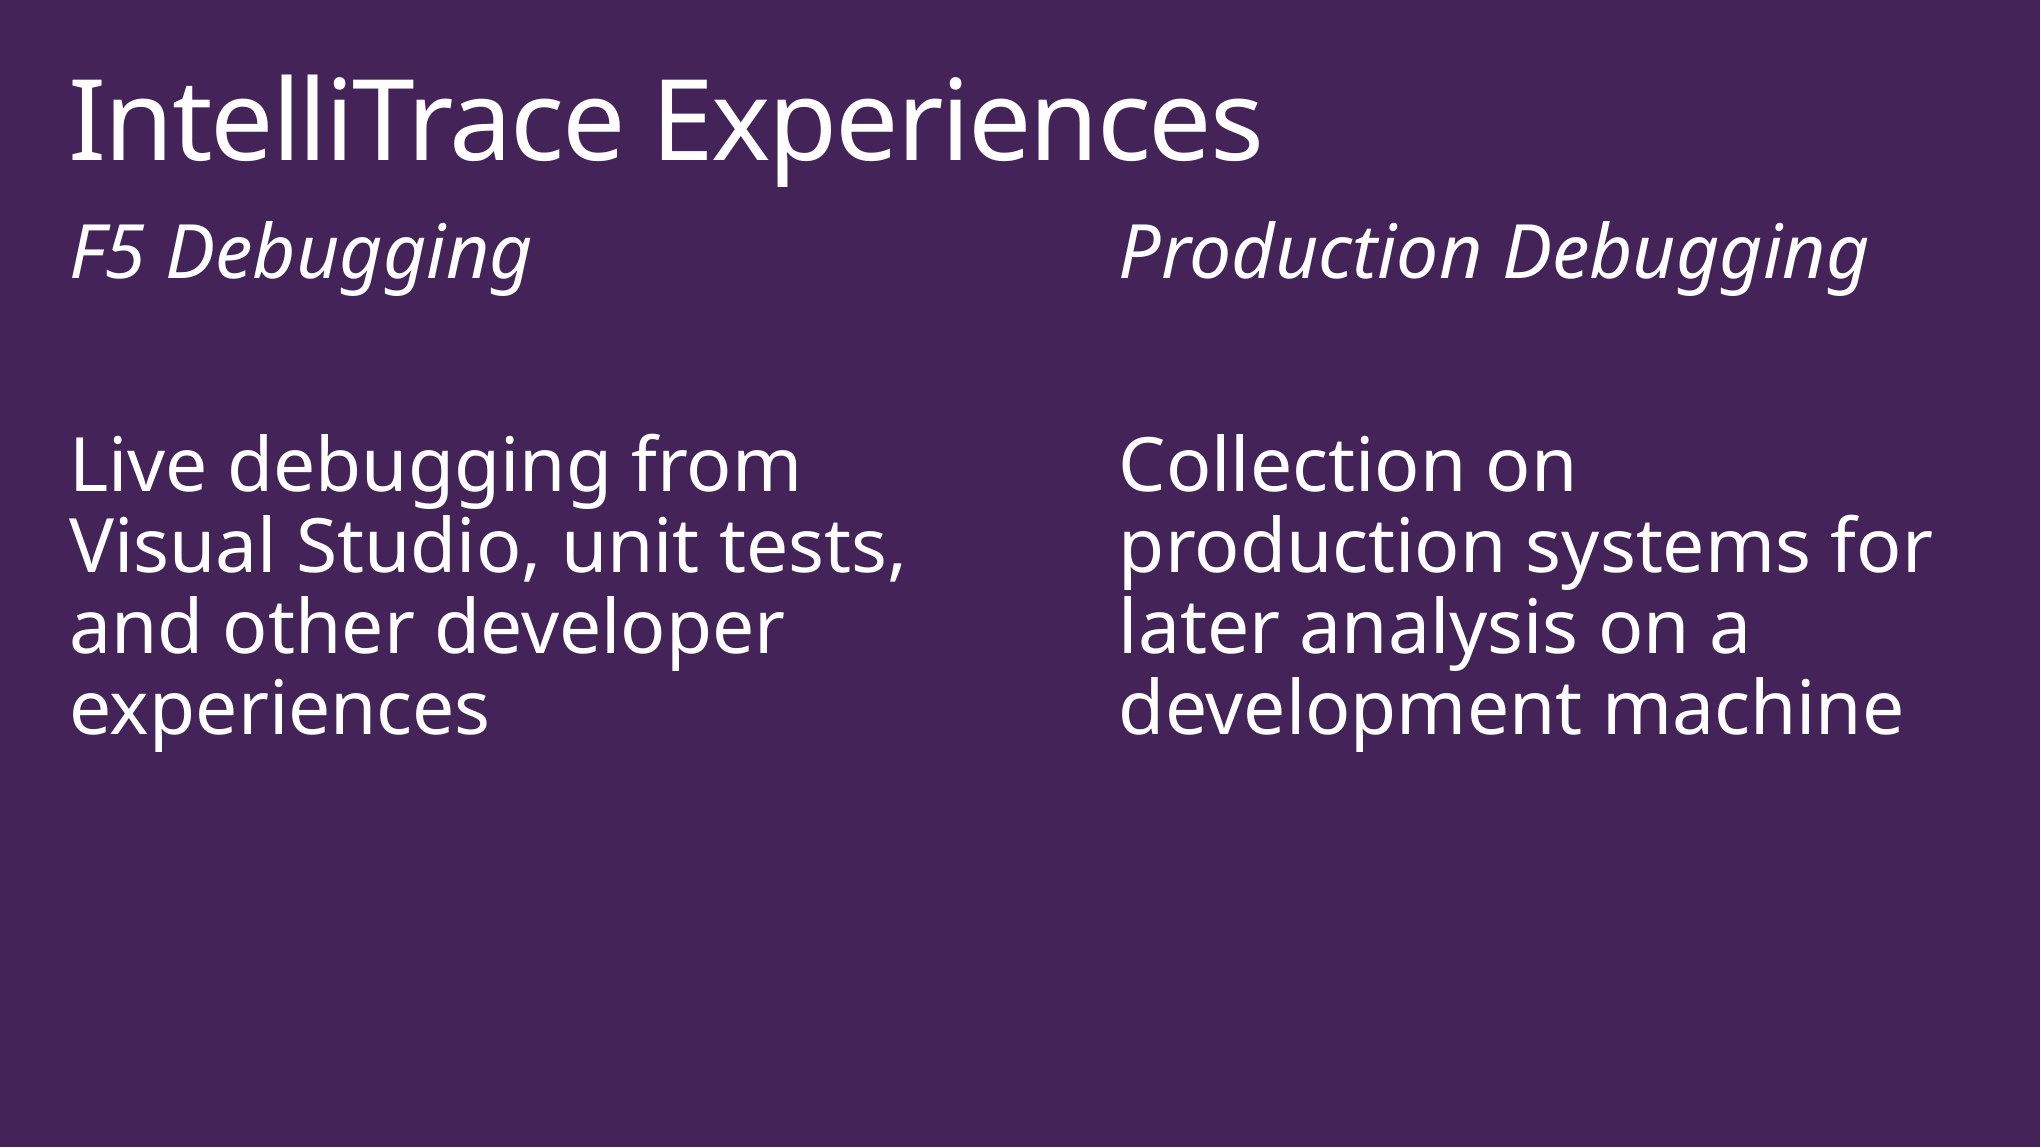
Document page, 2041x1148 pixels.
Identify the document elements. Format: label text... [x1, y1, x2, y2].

list F5 Debugging Live debugging from Visual Studio, unit tests, and other developer experiences [45, 198, 946, 772]
list Production Debugging Collection on production systems for later analysis on a development machine [1095, 198, 1995, 772]
title IntelliTrace Experiences [45, 48, 1996, 199]
